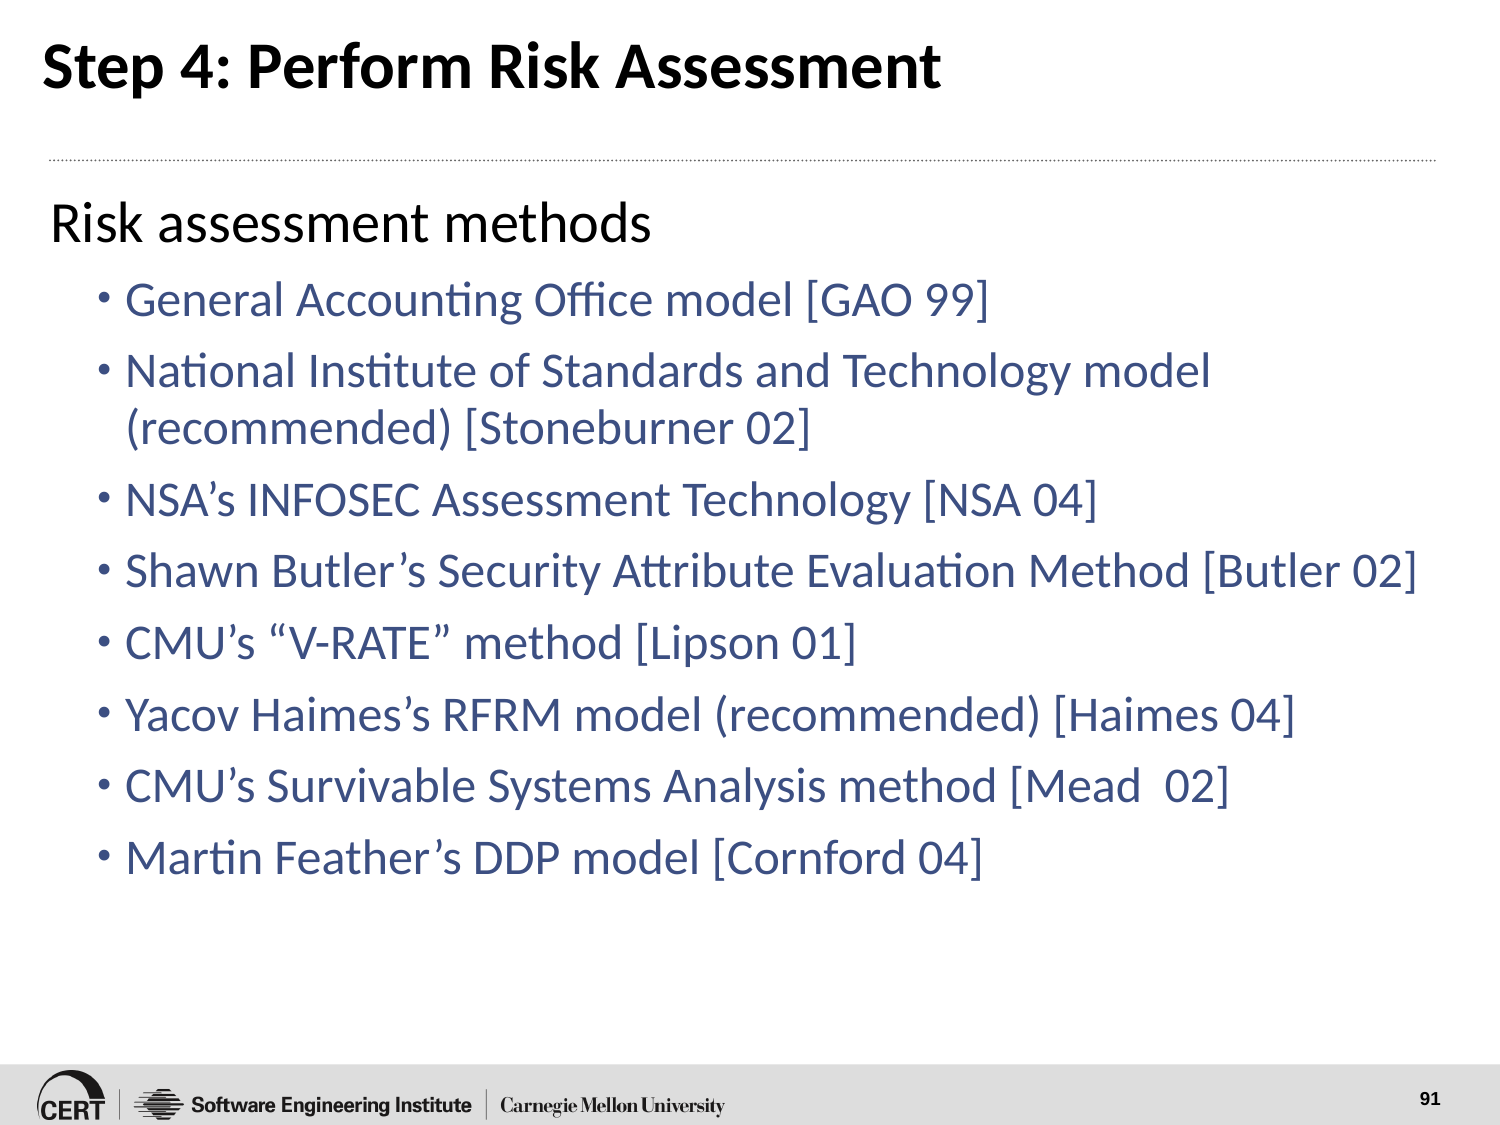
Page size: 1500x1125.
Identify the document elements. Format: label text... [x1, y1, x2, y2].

list Risk assessment methods General Accounting Office model [GAO 99] National Institute of Standards and Technology model (recommended) [Stoneburner 02] NSA’s INFOSEC Assessment Technology [NSA 04] Shawn Butler’s Security Attribute Evaluation Method [Butler 02] CMU’s “V-RATE” method [Lipson 01] Yacov Haimes’s RFRM model (recommended) [Haimes 04] CMU’s Survivable Systems Analysis method [Mead 02] Martin Feather’s DDP model [Cornford 04] [49, 187, 1438, 1001]
title Step 4: Perform Risk Assessment [42, 37, 1434, 155]
picture [37, 1069, 725, 1122]
